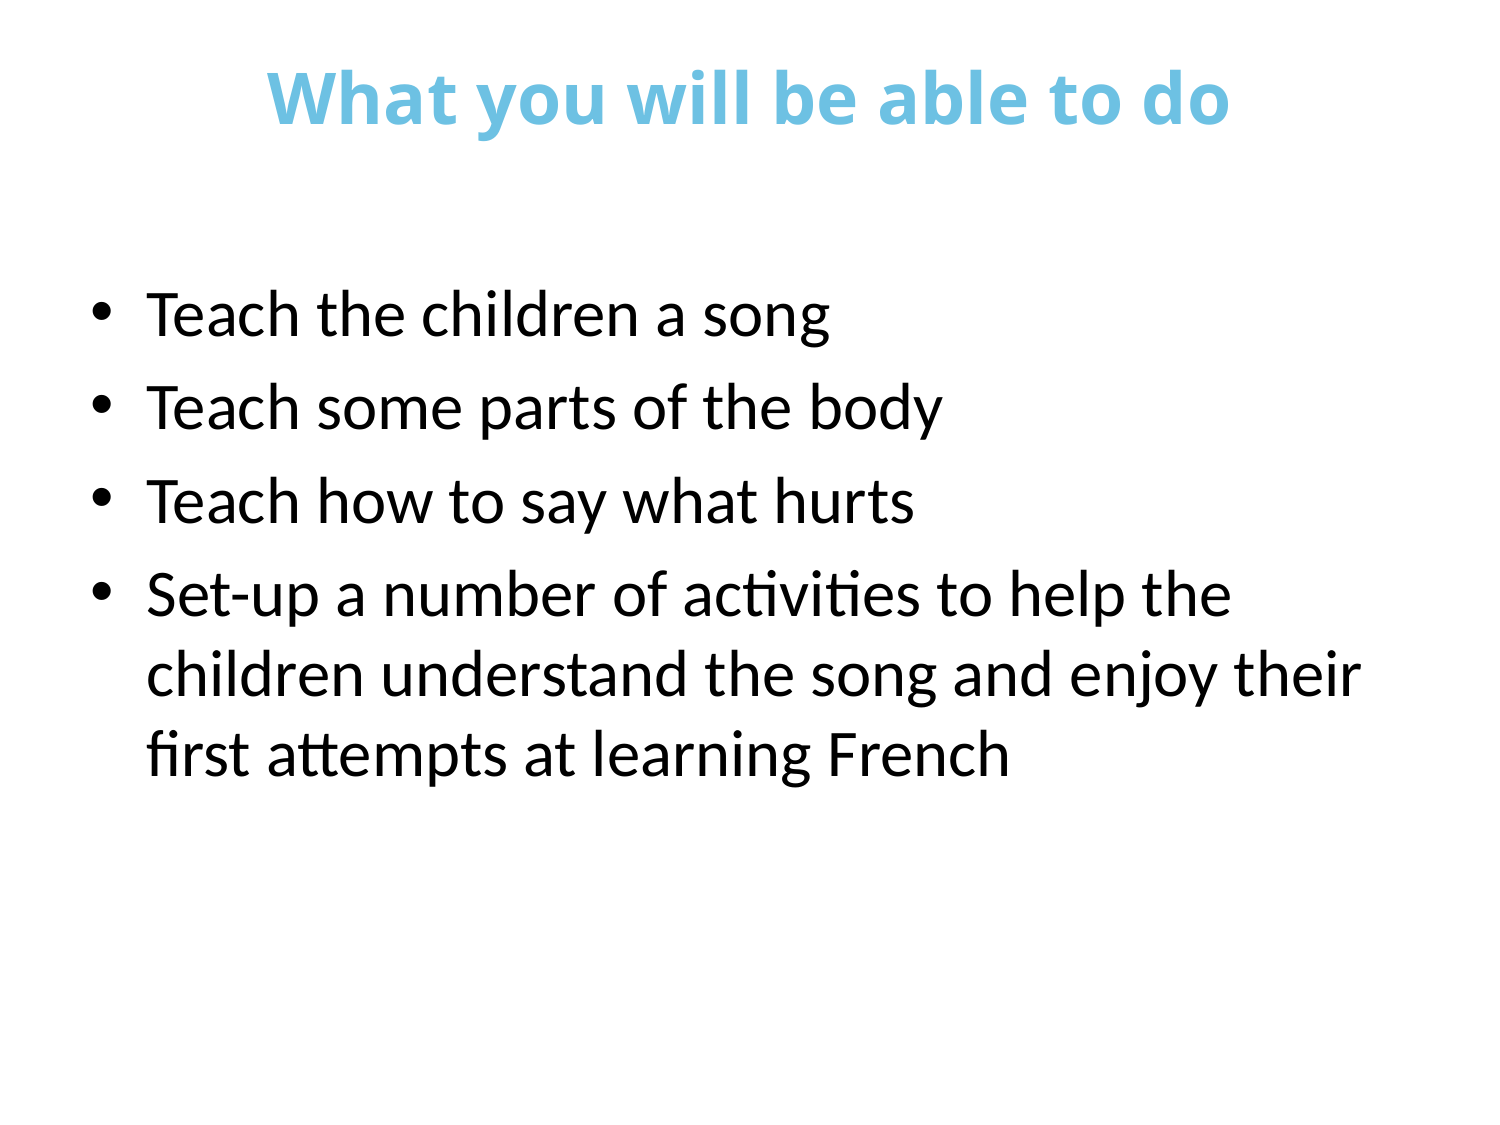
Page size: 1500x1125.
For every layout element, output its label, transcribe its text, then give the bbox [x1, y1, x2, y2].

list Teach the children a song Teach some parts of the body Teach how to say what hurts Set-up a number of activities to help the children understand the song and enjoy their first attempts at learning French [75, 262, 1425, 1005]
title What you will be able to do [75, 45, 1425, 233]
